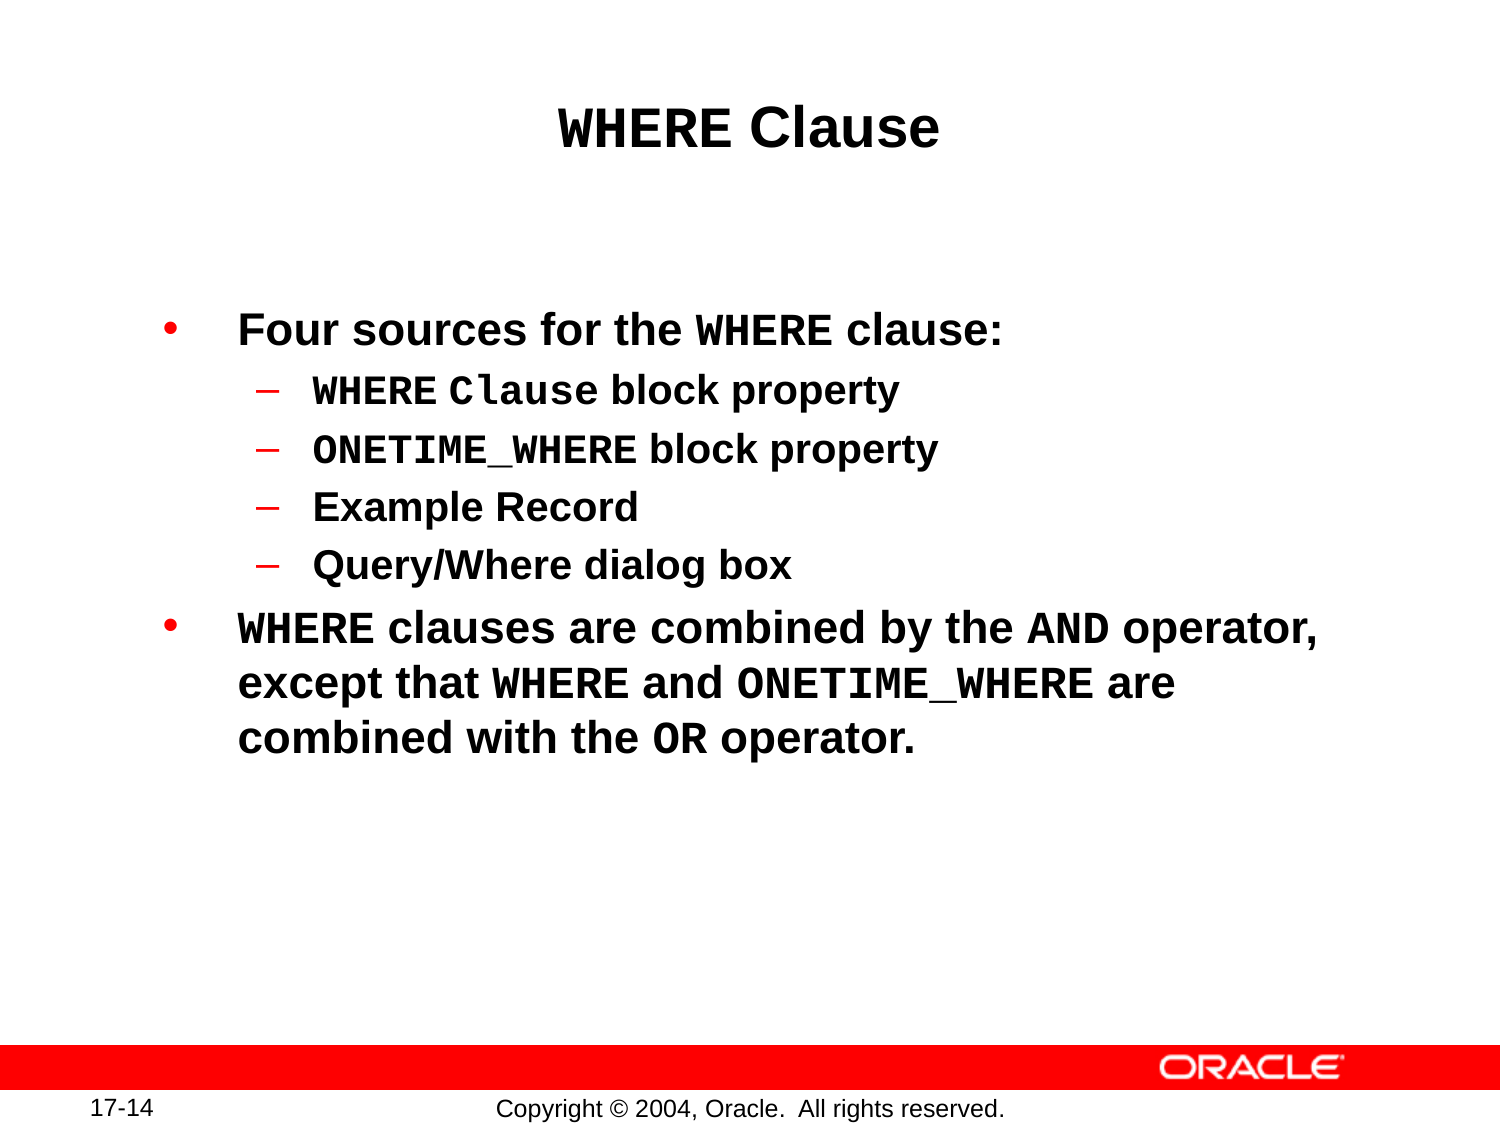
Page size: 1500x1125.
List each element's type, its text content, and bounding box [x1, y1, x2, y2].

title WHERE Clause [149, 87, 1351, 232]
list Four sources for the WHERE clause: WHERE Clause block property ONETIME_WHERE block property Example Record Query/Where dialog box WHERE clauses are combined by the AND operator, except that WHERE and ONETIME_WHERE are combined with the OR operator. [141, 297, 1351, 773]
